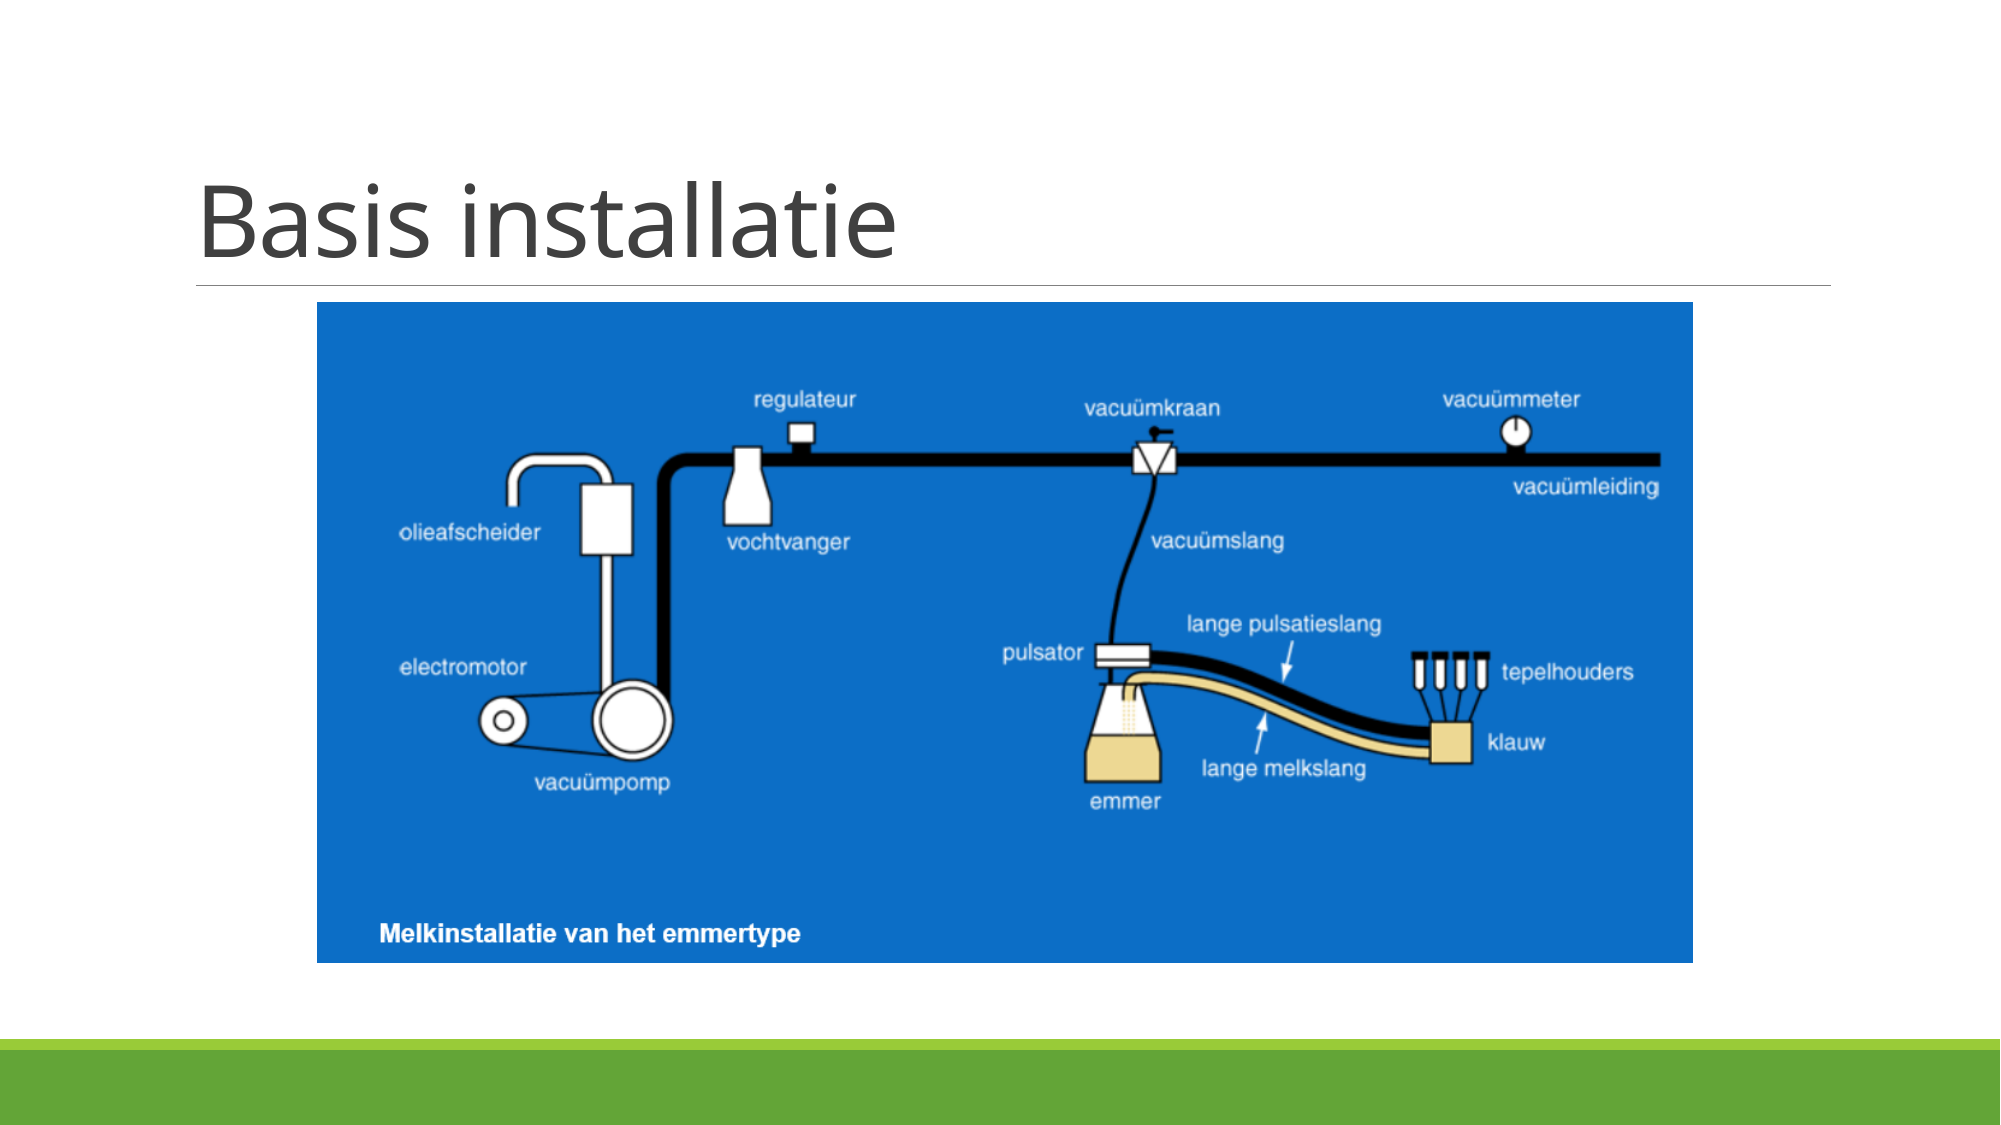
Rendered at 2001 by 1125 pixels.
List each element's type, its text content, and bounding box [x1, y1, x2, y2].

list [316, 302, 1693, 964]
title Basis installatie [180, 47, 1830, 285]
